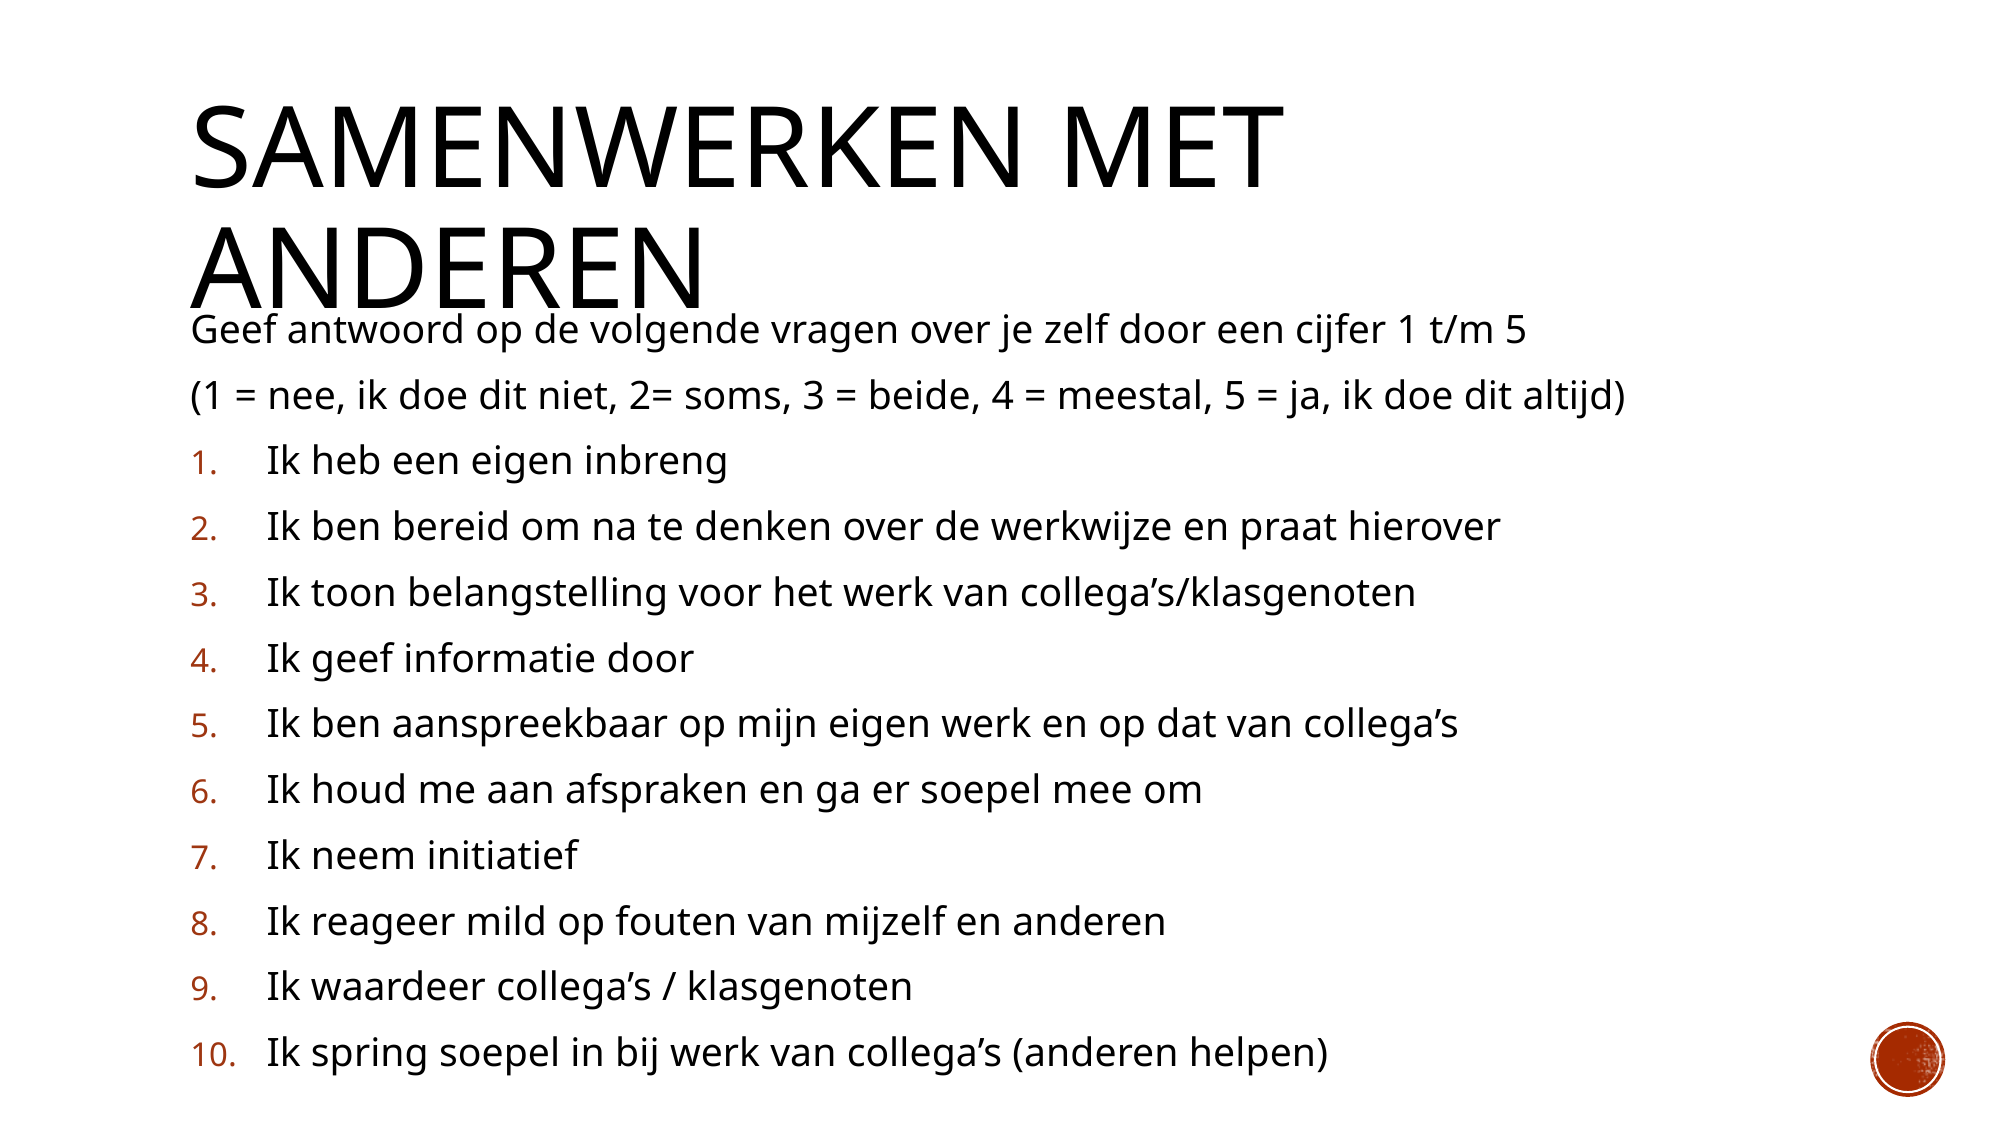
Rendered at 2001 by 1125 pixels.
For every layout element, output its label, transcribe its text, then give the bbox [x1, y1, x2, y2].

list Geef antwoord op de volgende vragen over je zelf door een cijfer 1 t/m 5 (1 = nee, ik doe dit niet, 2= soms, 3 = beide, 4 = meestal, 5 = ja, ik doe dit altijd) Ik heb een eigen inbreng Ik ben bereid om na te denken over de werkwijze en praat hierover Ik toon belangstelling voor het werk van collega’s/klasgenoten Ik geef informatie door Ik ben aanspreekbaar op mijn eigen werk en op dat van collega’s Ik houd me aan afspraken en ga er soepel mee om Ik neem initiatief Ik reageer mild op fouten van mijzelf en anderen Ik waardeer collega’s / klasgenoten Ik spring soepel in bij werk van collega’s (anderen helpen) [175, 302, 1826, 1087]
title Samenwerken met anderen [175, 79, 1826, 302]
